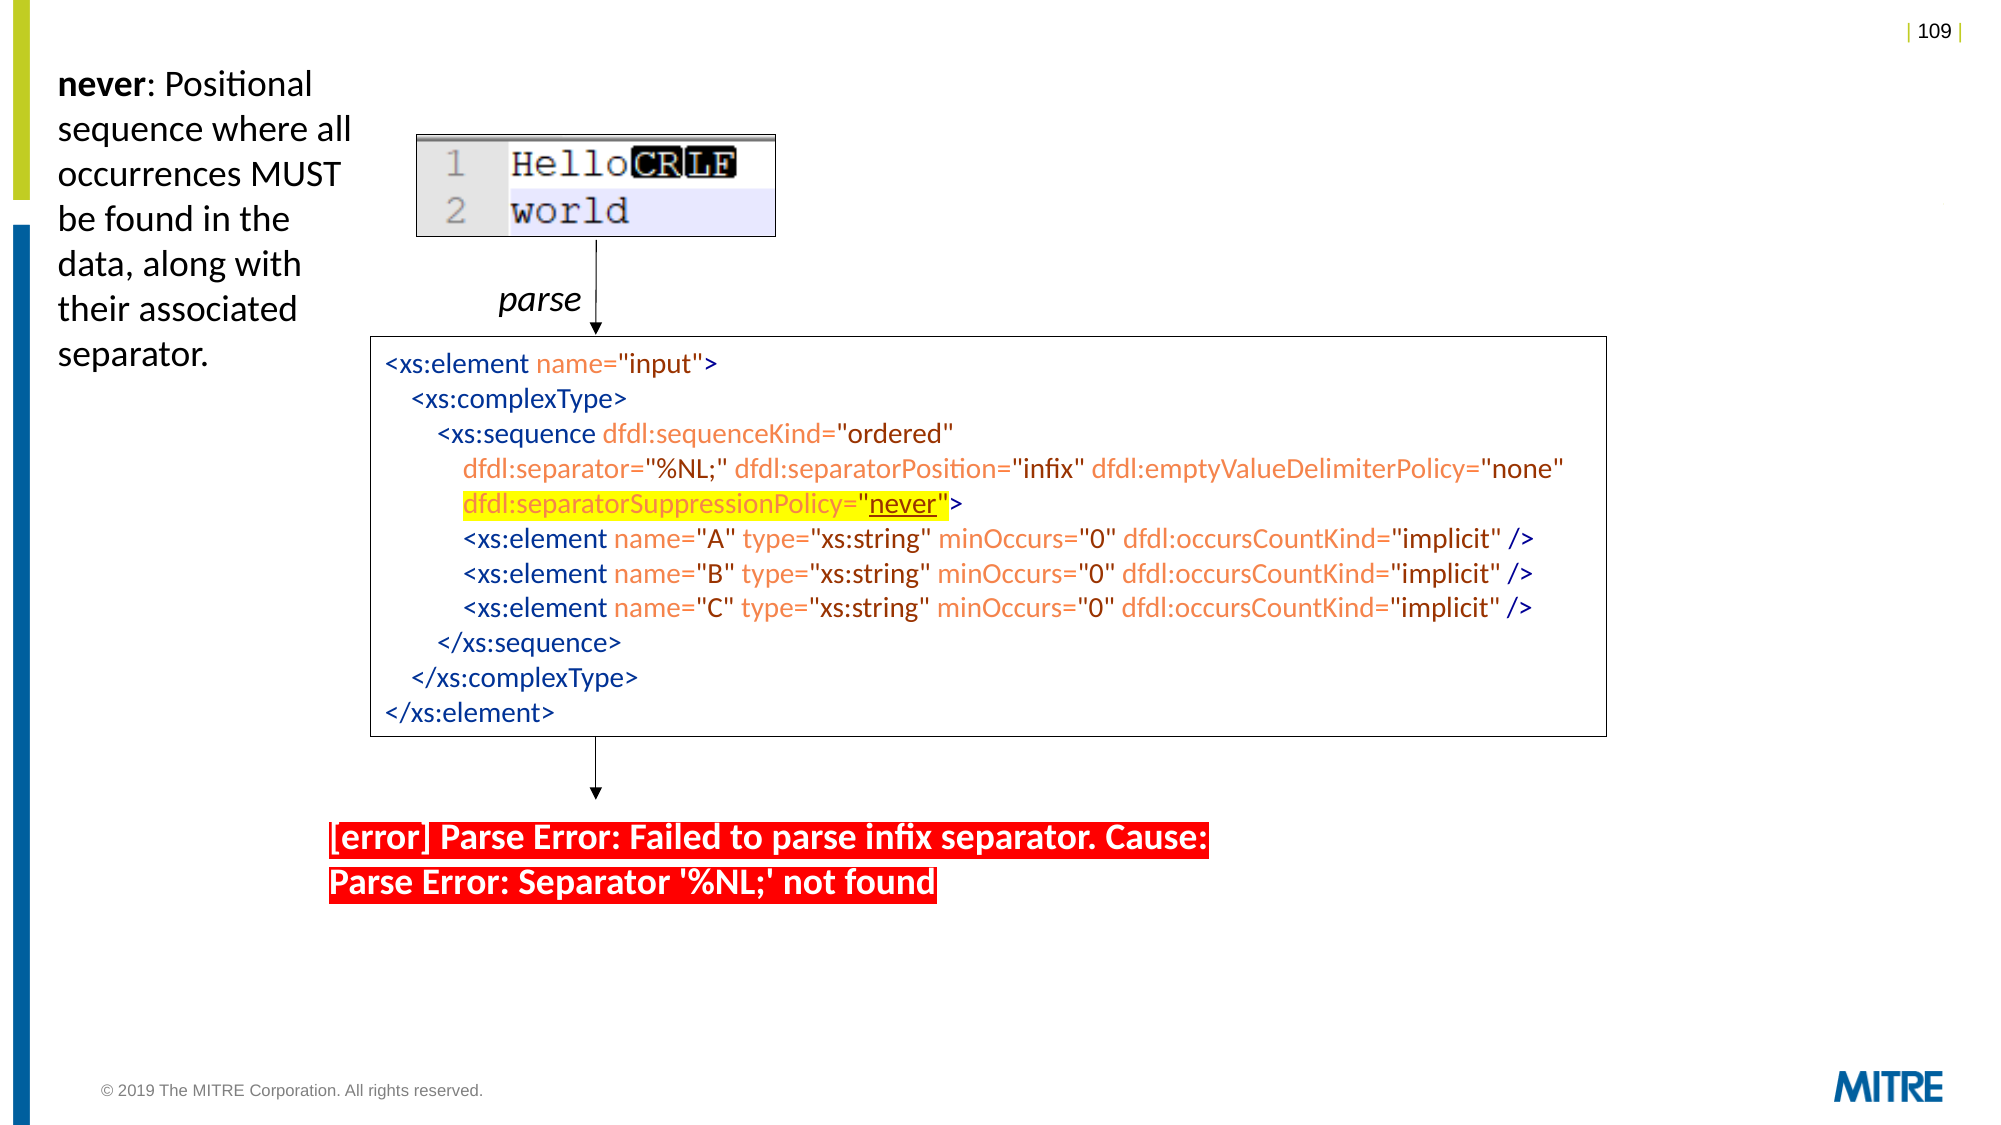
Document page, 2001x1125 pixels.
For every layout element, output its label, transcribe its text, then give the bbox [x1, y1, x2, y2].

text_box <xs:element name="input"> <xs:complexType> <xs:sequence dfdl:sequenceKind="ordered" dfdl:separator="%NL;" dfdl:separatorPosition="infix" dfdl:emptyValueDelimiterPolicy="none" dfdl:separatorSuppressionPolicy="never"> <xs:element name="A" type="xs:string" minOccurs="0" dfdl:occursCountKind="implicit" /> <xs:element name="B" type="xs:string" minOccurs="0" dfdl:occursCountKind="implicit" /> <xs:element name="C" type="xs:string" minOccurs="0" dfdl:occursCountKind="implicit" /> </xs:sequence> </xs:complexType> </xs:element> [370, 336, 1607, 737]
text_box never: Positional sequence where all occurrences MUST be found in the data, along with their associated separator. [42, 51, 371, 382]
text_box [error] Parse Error: Failed to parse infix separator. Cause: Parse Error: Separator '%NL;' not found [314, 804, 1315, 910]
text_box parse [483, 266, 595, 327]
footer © 2019 The MITRE Corporation. All rights reserved. [101, 1069, 1338, 1110]
picture [1834, 1068, 1945, 1109]
picture [416, 133, 776, 237]
